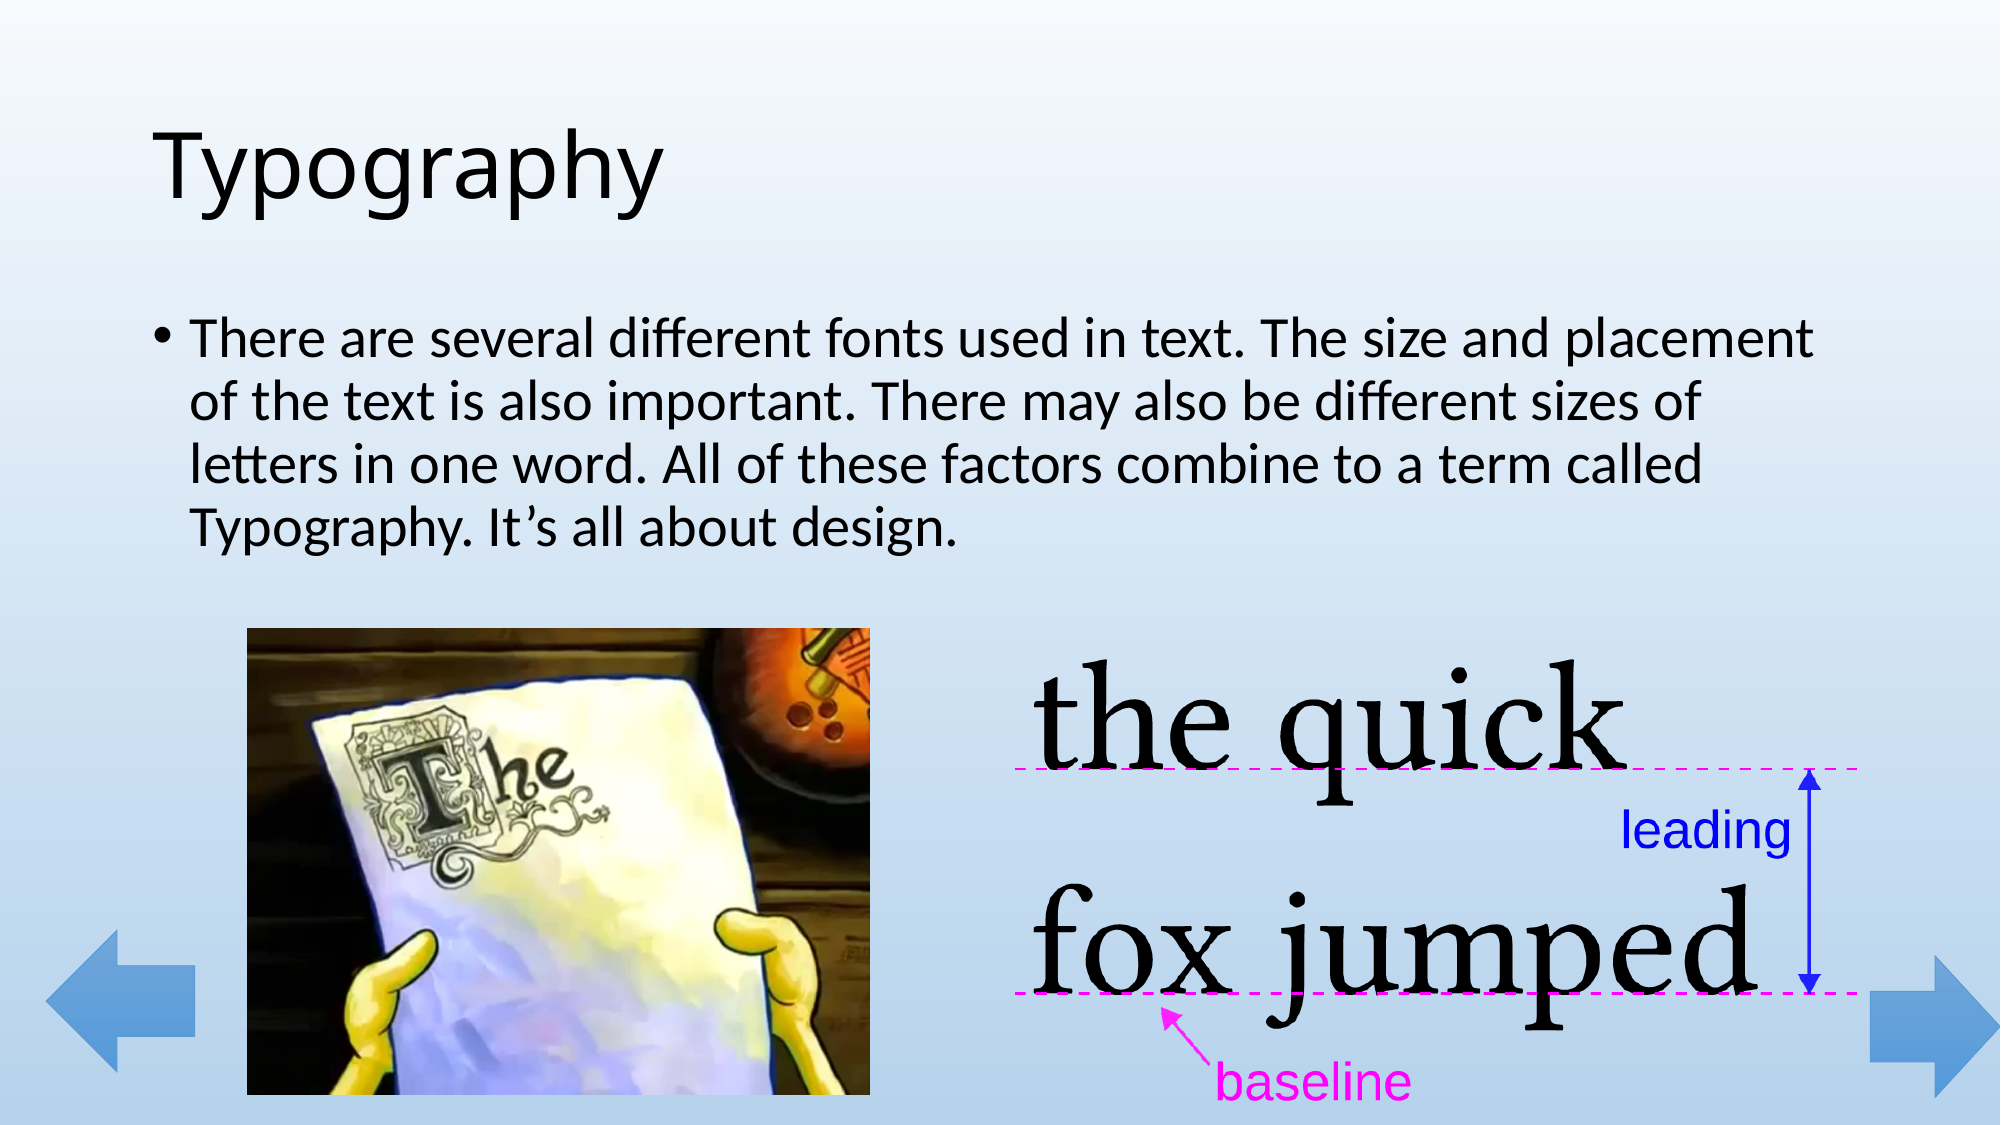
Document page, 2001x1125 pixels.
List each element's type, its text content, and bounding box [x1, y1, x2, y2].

text_box [45, 929, 196, 1074]
list There are several different fonts used in text. The size and placement of the text is also important. There may also be different sizes of letters in one word. All of these factors combine to a term called Typography. It’s all about design. [137, 299, 1863, 569]
text_box [1869, 954, 2000, 1099]
picture [1010, 628, 1863, 1125]
picture [247, 628, 870, 1095]
title Typography [137, 59, 1863, 278]
